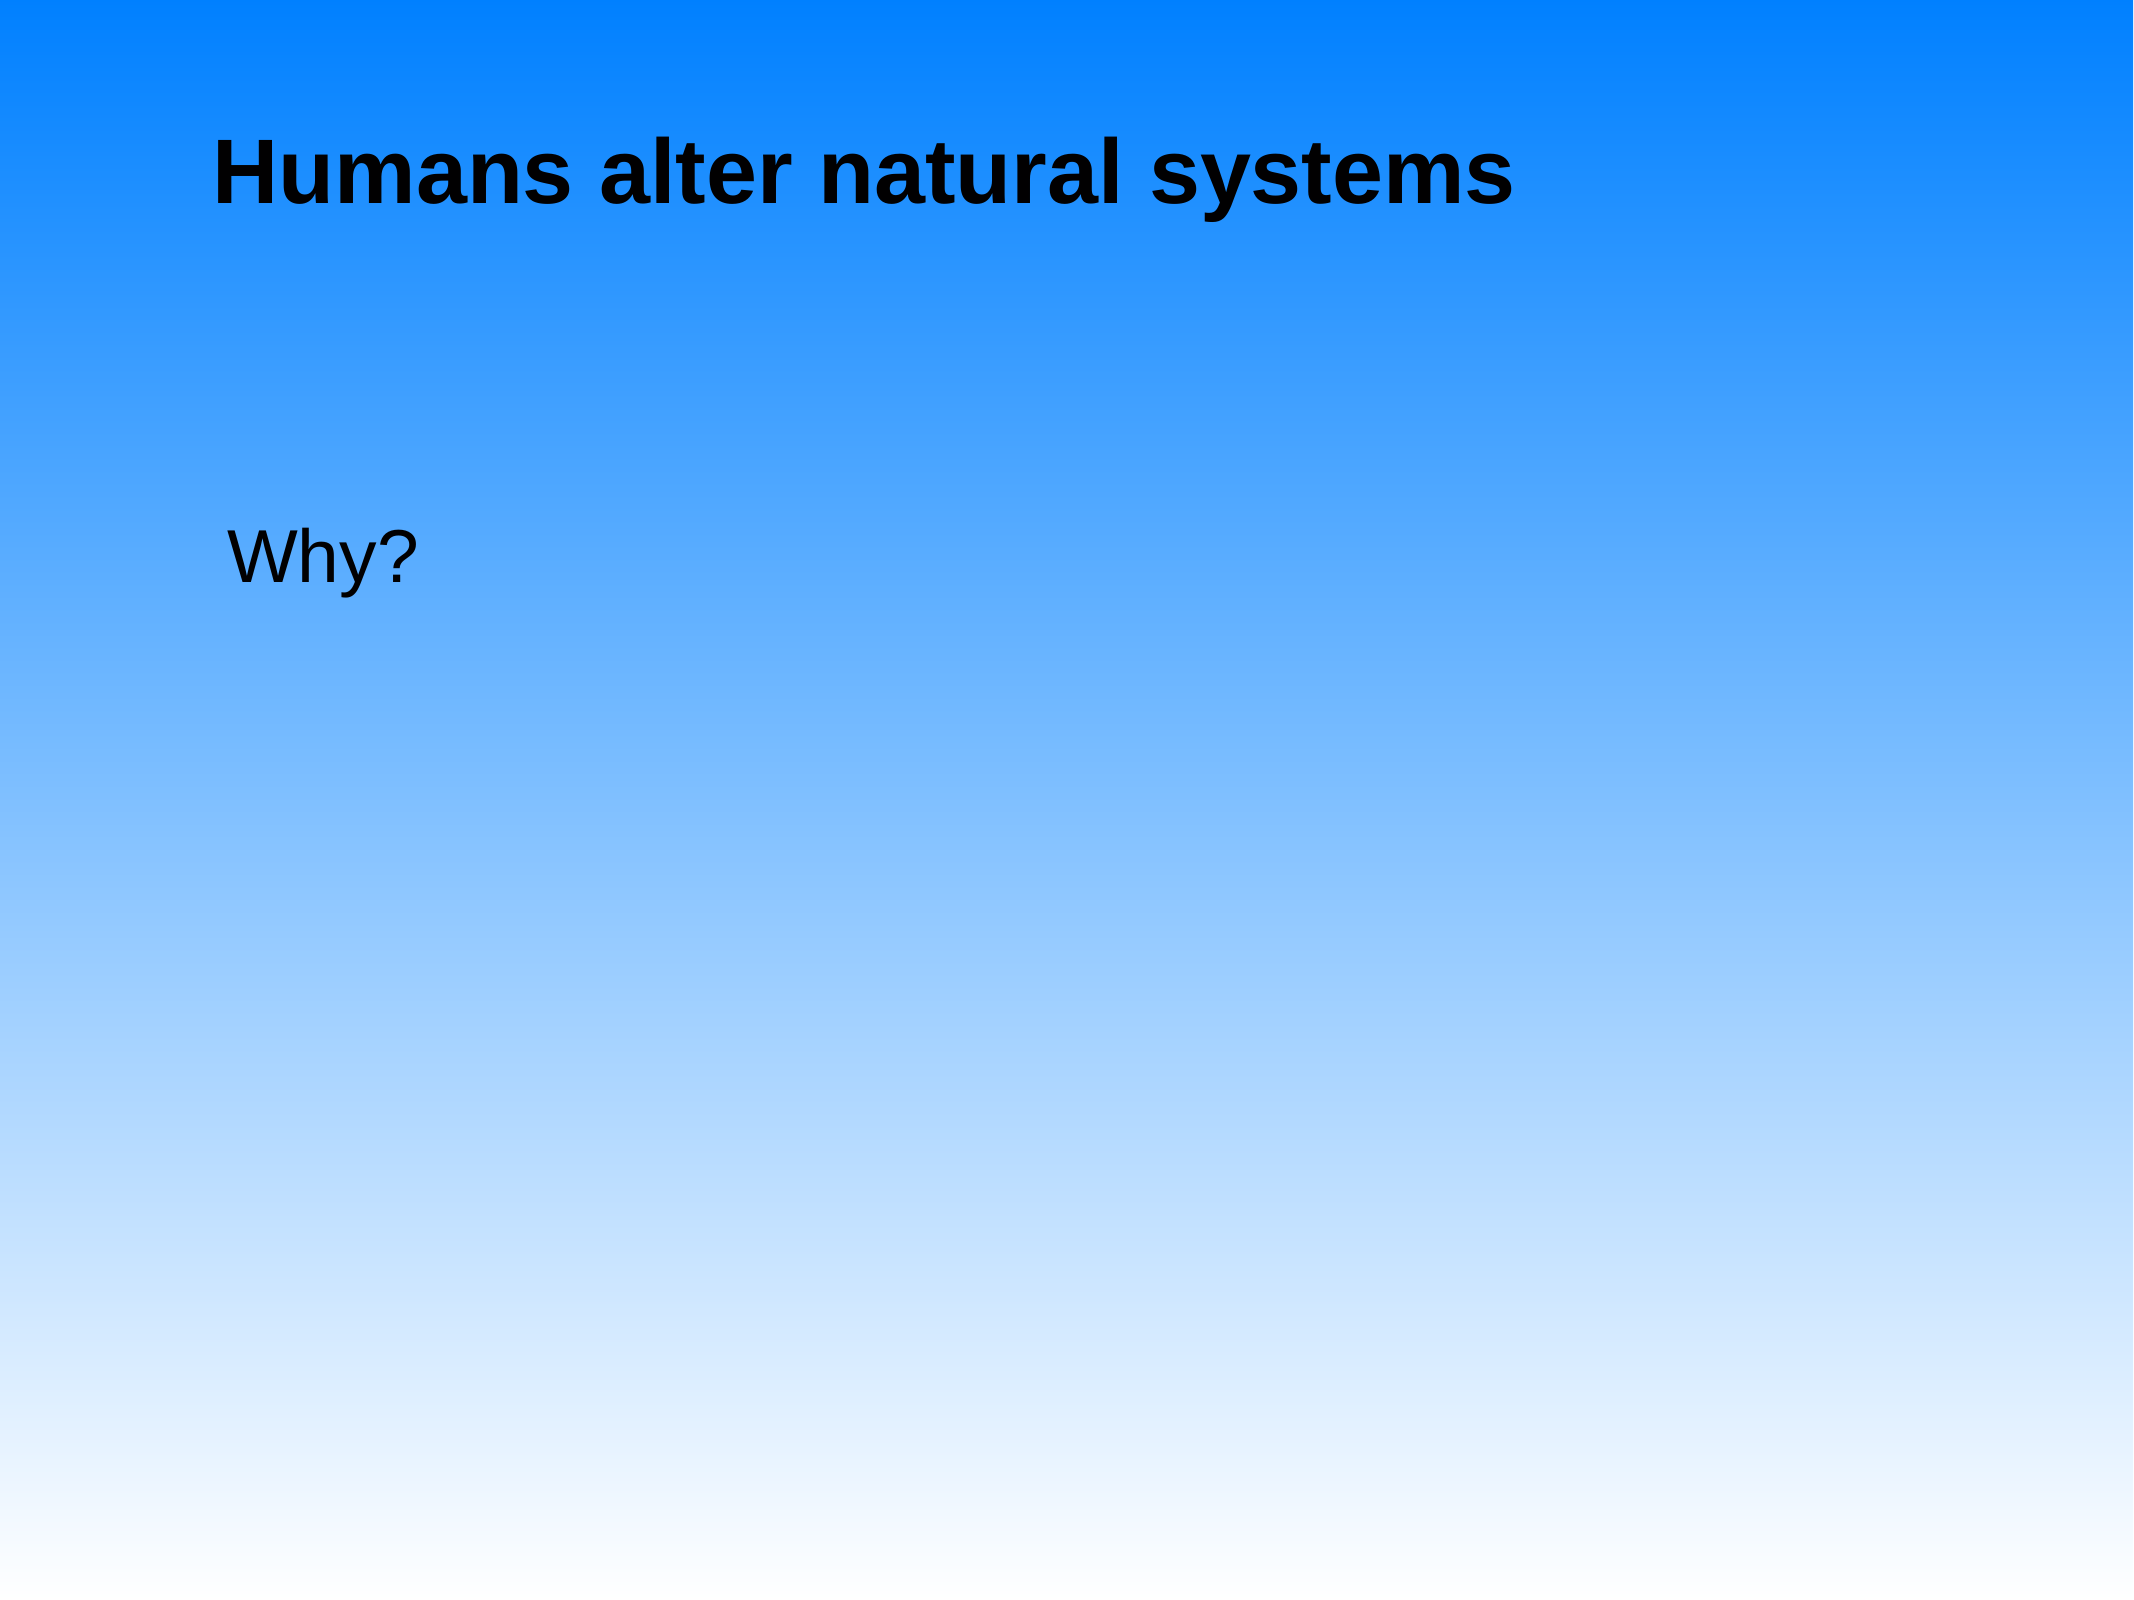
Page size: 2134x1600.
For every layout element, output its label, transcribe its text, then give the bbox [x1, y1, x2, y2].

title Humans alter natural systems [204, 50, 1921, 450]
text_box Why? [204, 499, 1880, 1235]
